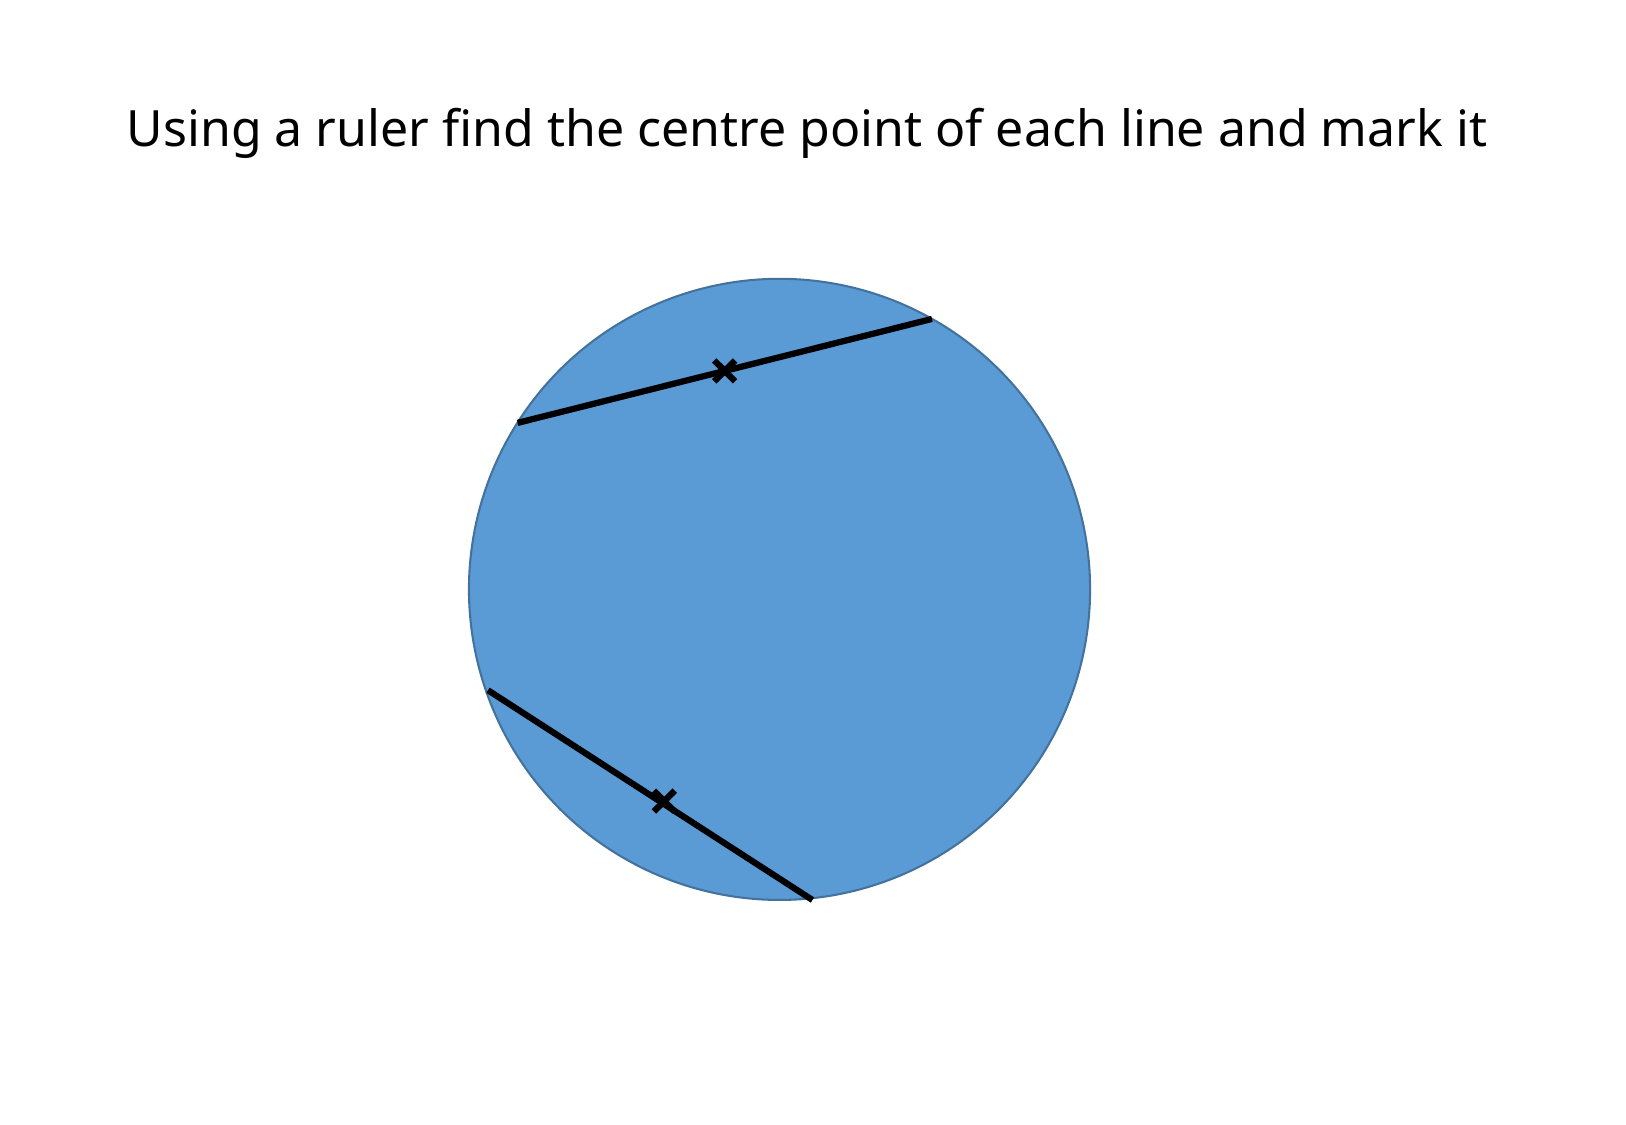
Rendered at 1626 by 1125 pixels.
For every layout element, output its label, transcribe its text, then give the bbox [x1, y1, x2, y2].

title Using a ruler find the centre point of each line and mark it [111, 59, 1514, 201]
text_box [626, 277, 929, 318]
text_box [517, 318, 932, 423]
text_box [467, 317, 1092, 900]
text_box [487, 690, 813, 900]
